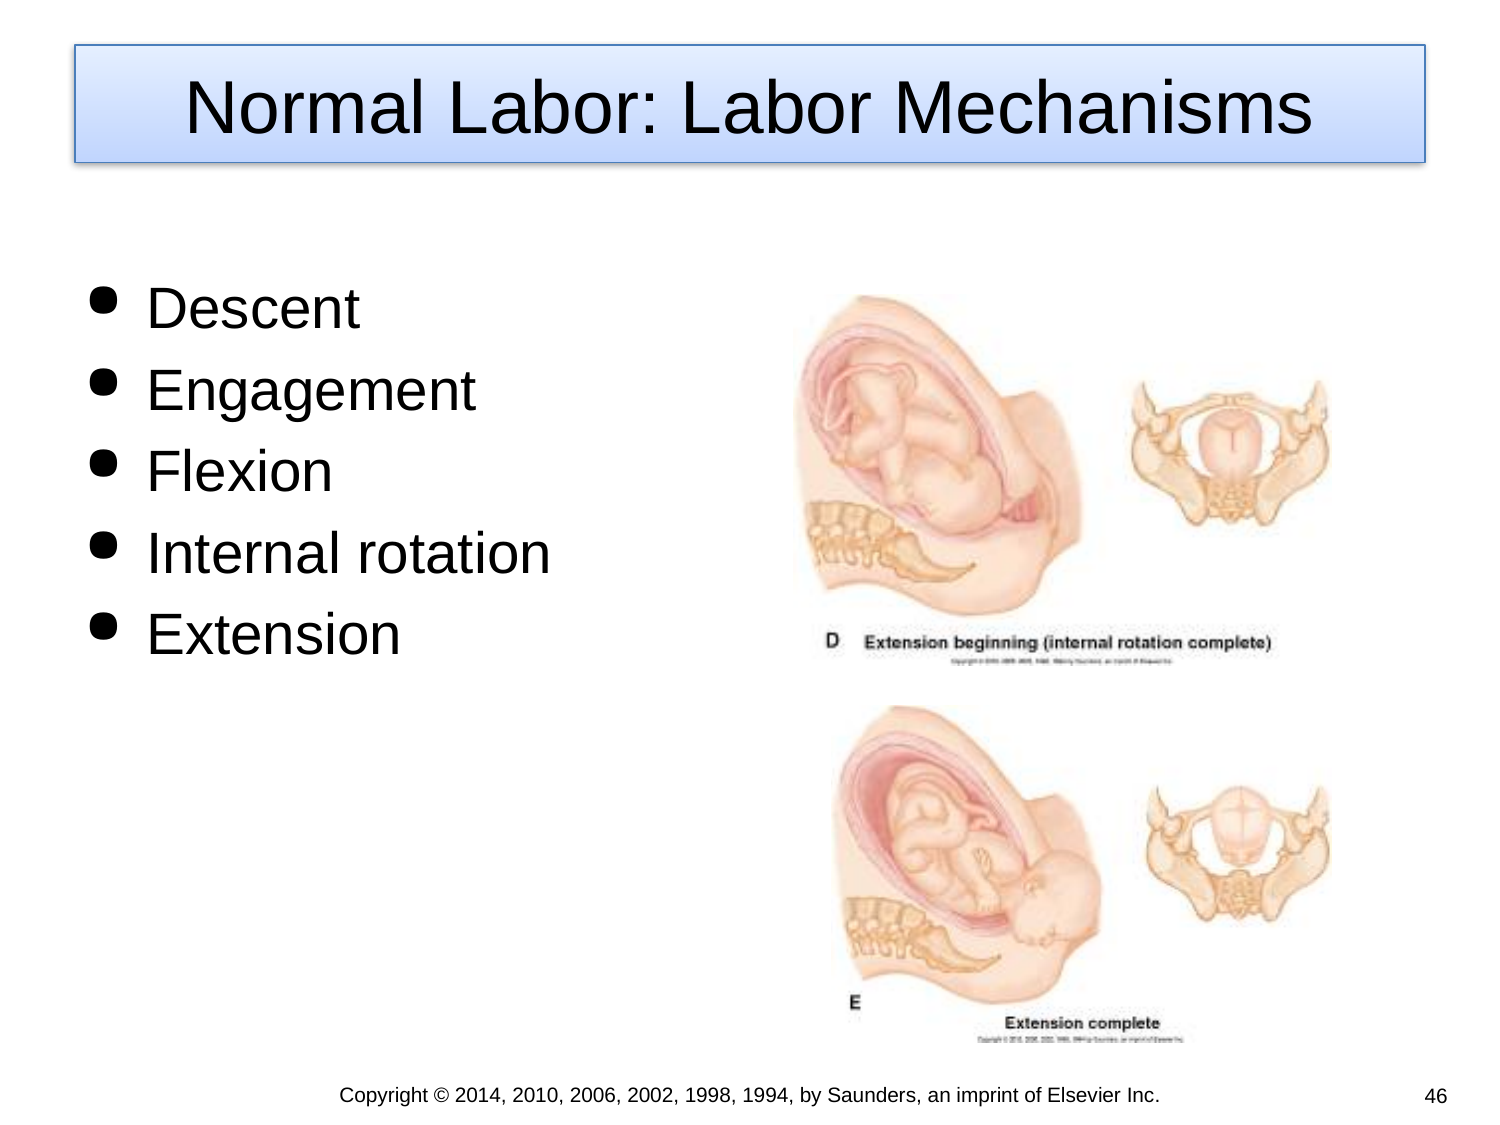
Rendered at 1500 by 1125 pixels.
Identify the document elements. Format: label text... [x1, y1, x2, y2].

picture [830, 705, 1332, 1043]
slide_number 46 [1362, 1065, 1463, 1125]
list Descent Engagement Flexion Internal rotation Extension [75, 262, 738, 1005]
picture [793, 294, 1332, 667]
title Normal Labor: Labor Mechanisms [74, 44, 1426, 163]
footer Copyright © 2014, 2010, 2006, 2002, 1998, 1994, by Saunders, an imprint of Elsevier Inc. [187, 1062, 1313, 1125]
